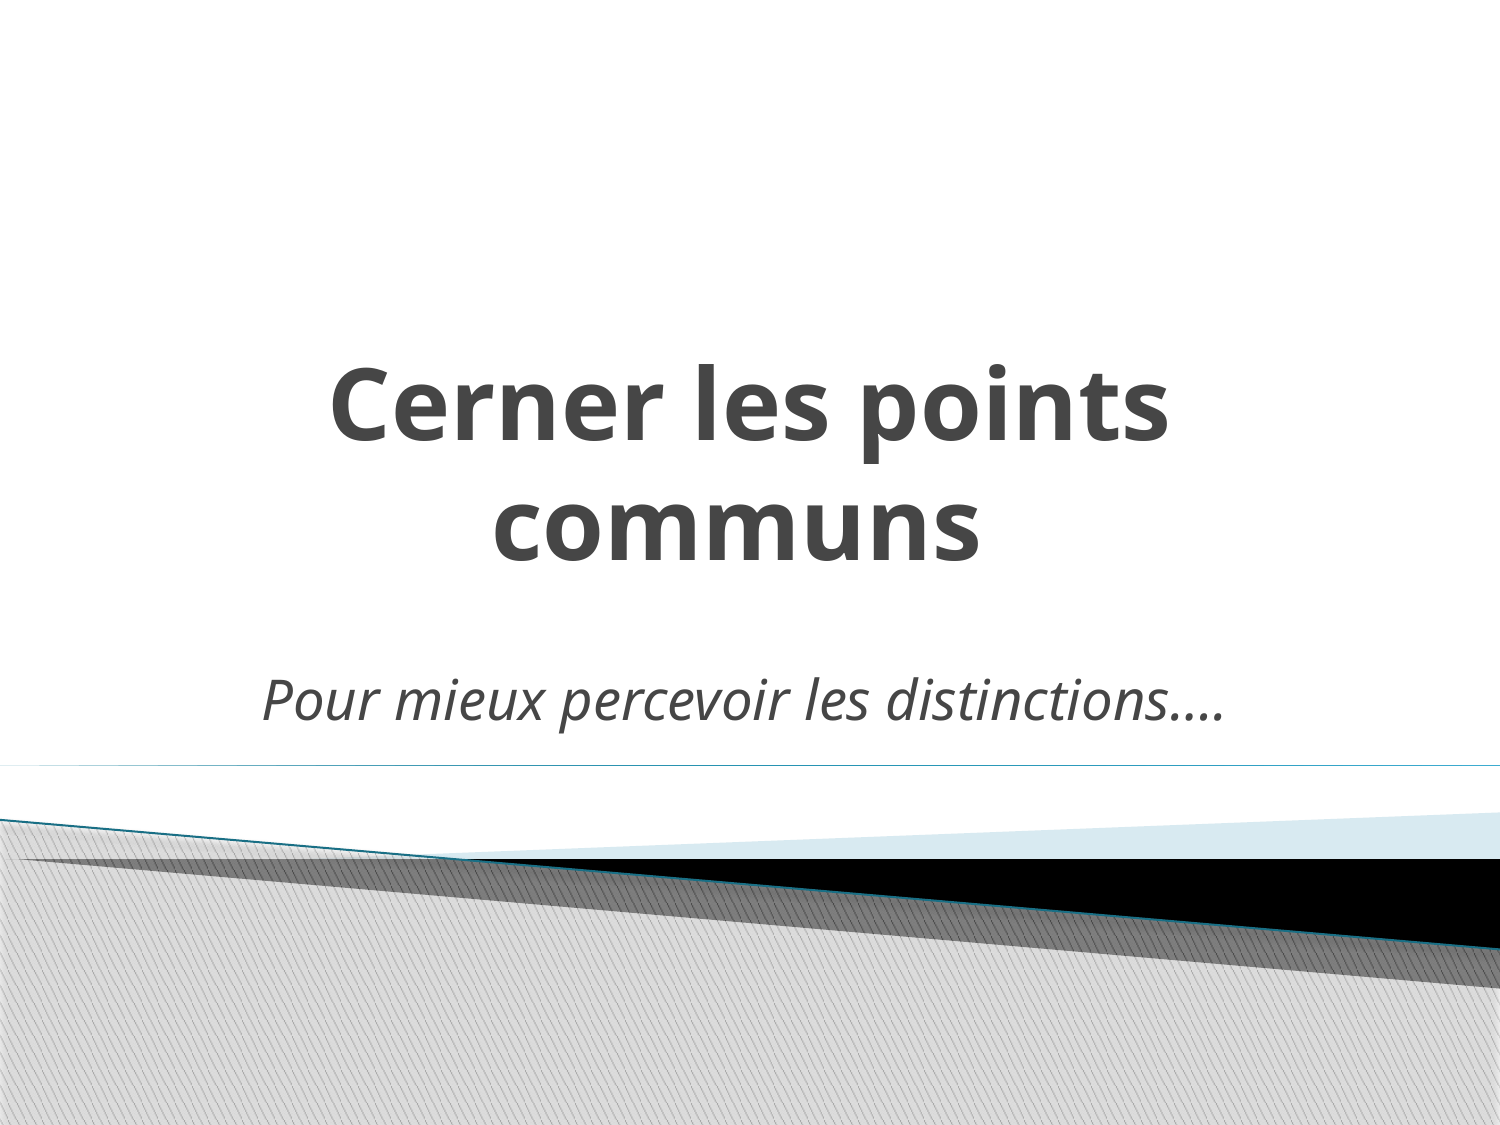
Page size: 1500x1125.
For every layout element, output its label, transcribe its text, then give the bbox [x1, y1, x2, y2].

title Cerner les points communs [112, 208, 1388, 588]
subtitle Pour mieux percevoir les distinctions…. [112, 656, 1388, 790]
picture [5, 859, 1500, 989]
